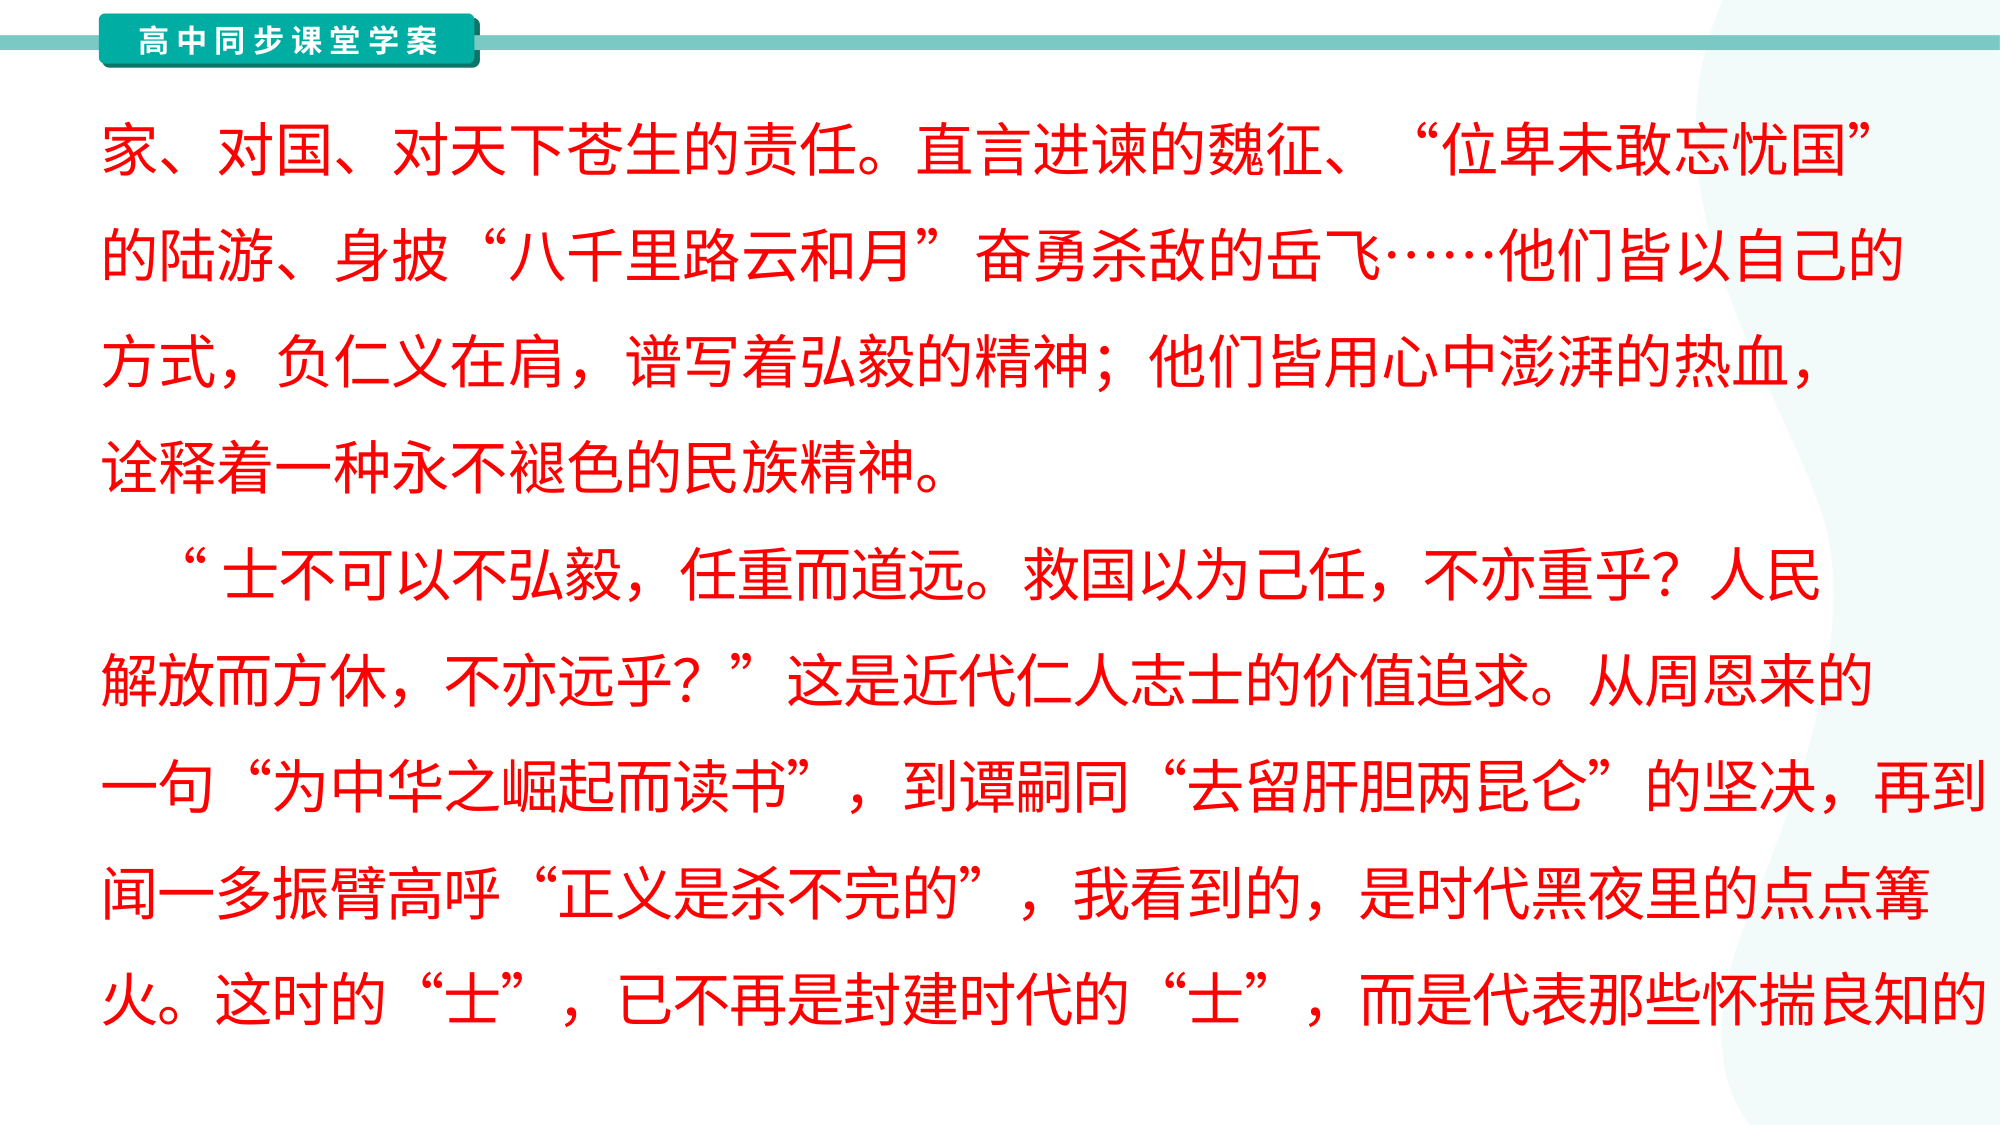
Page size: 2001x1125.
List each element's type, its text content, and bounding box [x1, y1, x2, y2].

picture [0, 0, 2000, 1125]
text_box 家、对国、对天下苍生的责任。直言进谏的魏征、“位卑未敢忘忧国” 的陆游、身披“八千里路云和月”奋勇杀敌的岳飞……他们皆以自己的 方式，负仁义在肩，谱写着弘毅的精神；他们皆用心中澎湃的热血， 诠释着一种永不褪色的民族精神。 “士不可以不弘毅，任重而道远。救国以为己任，不亦重乎？人民 解放而方休，不亦远乎？”这是近代仁人志士的价值追求。从周恩来的 一句“为中华之崛起而读书”，到谭嗣同“去留肝胆两昆仑”的坚决，再到 闻一多振臂高呼“正义是杀不完的”，我看到的，是时代黑夜里的点点篝 火。这时的“士”，已不再是封建时代的“士”，而是代表那些怀揣良知的 [100, 76, 1899, 1033]
